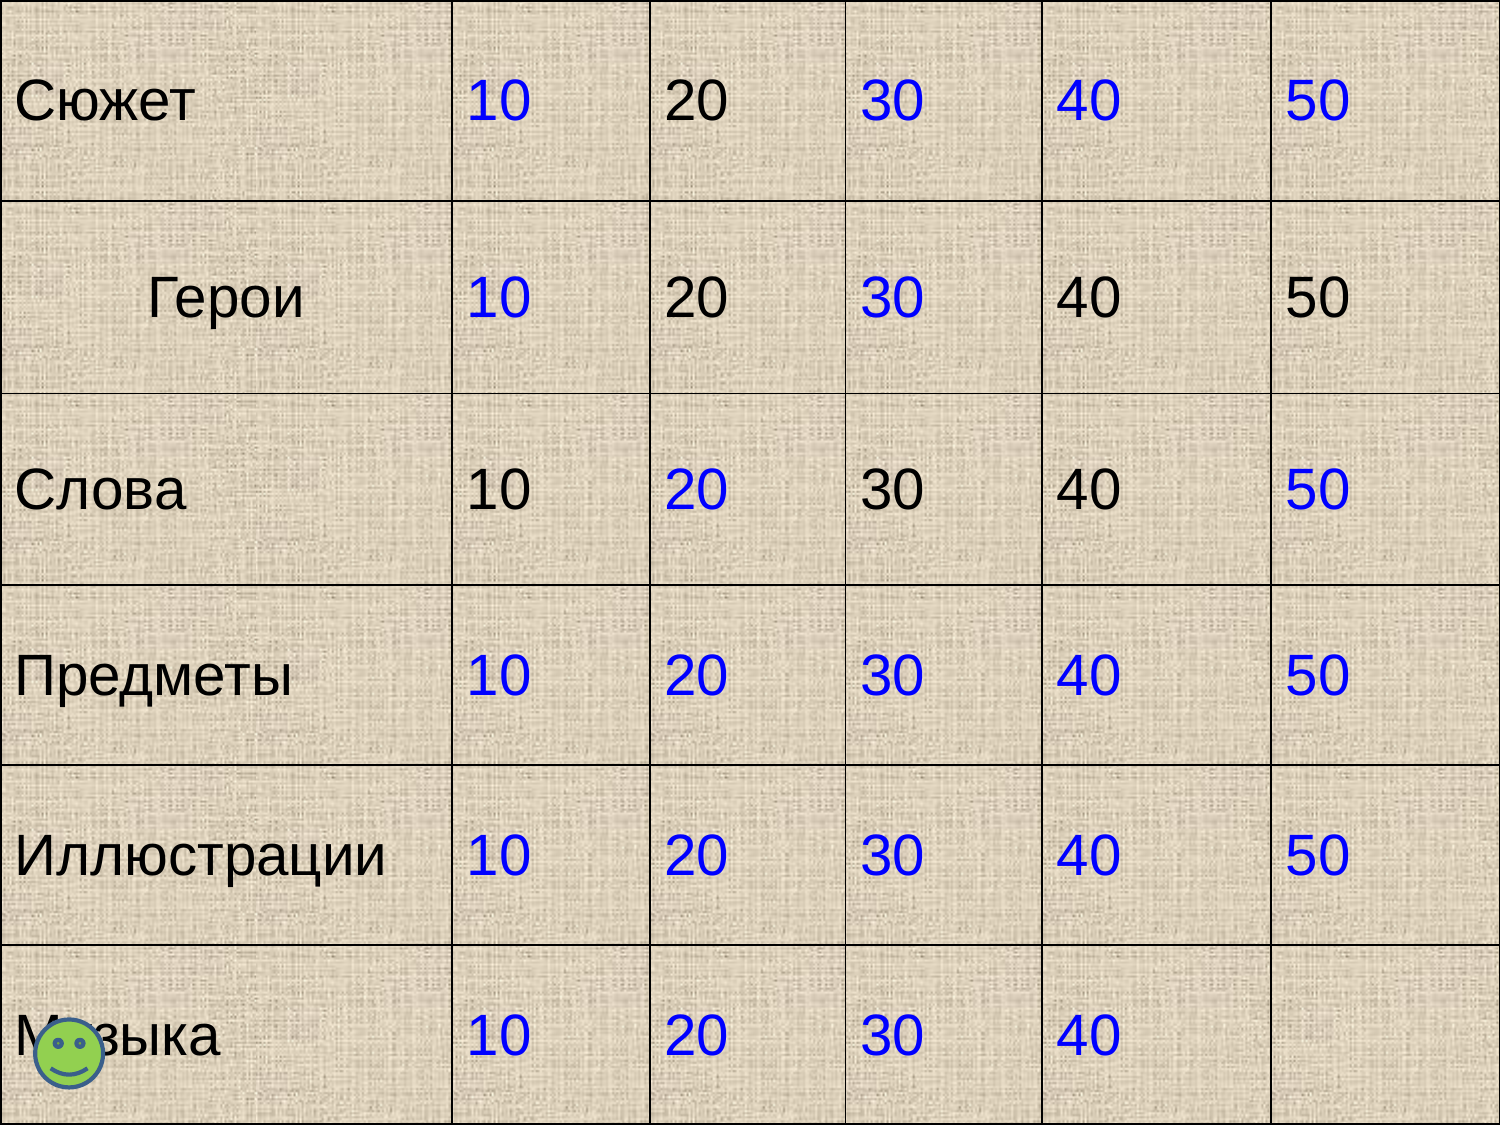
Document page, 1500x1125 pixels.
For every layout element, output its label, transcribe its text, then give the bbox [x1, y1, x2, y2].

table_cell 40 [1043, 946, 1270, 1123]
table_cell 10 [453, 946, 649, 1123]
table_header 10 [453, 2, 649, 200]
table_header 20 [651, 2, 845, 200]
table_cell 40 [1043, 394, 1270, 584]
table_cell 20 [651, 946, 845, 1123]
table_cell 20 [651, 766, 845, 944]
table_header Сюжет [2, 2, 451, 200]
table_cell 40 [1043, 202, 1270, 393]
table_cell 30 [846, 946, 1041, 1123]
table_cell 50 [1272, 586, 1499, 764]
table_header 30 [846, 2, 1041, 200]
table_cell Иллюстрации [2, 766, 451, 944]
table_cell 30 [846, 766, 1041, 944]
table_cell 20 [651, 586, 845, 764]
table_cell 20 [651, 394, 845, 584]
table_cell 10 [453, 586, 649, 764]
text_box [33, 1017, 106, 1090]
table_cell 10 [453, 766, 649, 944]
table_cell 50 [1272, 202, 1499, 393]
table_cell Предметы [2, 586, 451, 764]
table_cell 30 [846, 394, 1041, 584]
table_header 50 [1272, 2, 1499, 200]
table_cell 10 [453, 394, 649, 584]
table_cell [1272, 946, 1499, 1123]
table_cell Герои [2, 202, 451, 393]
table_cell 10 [453, 202, 649, 393]
table_cell 20 [651, 202, 845, 393]
table_cell 50 [1272, 394, 1499, 584]
table_cell 30 [846, 586, 1041, 764]
table_cell 40 [1043, 766, 1270, 944]
table_header 40 [1043, 2, 1270, 200]
table_cell 40 [1043, 586, 1270, 764]
table_cell Музыка [2, 946, 451, 1123]
table_cell 50 [1272, 766, 1499, 944]
table_cell Слова [2, 394, 451, 584]
table_cell 30 [846, 202, 1041, 393]
